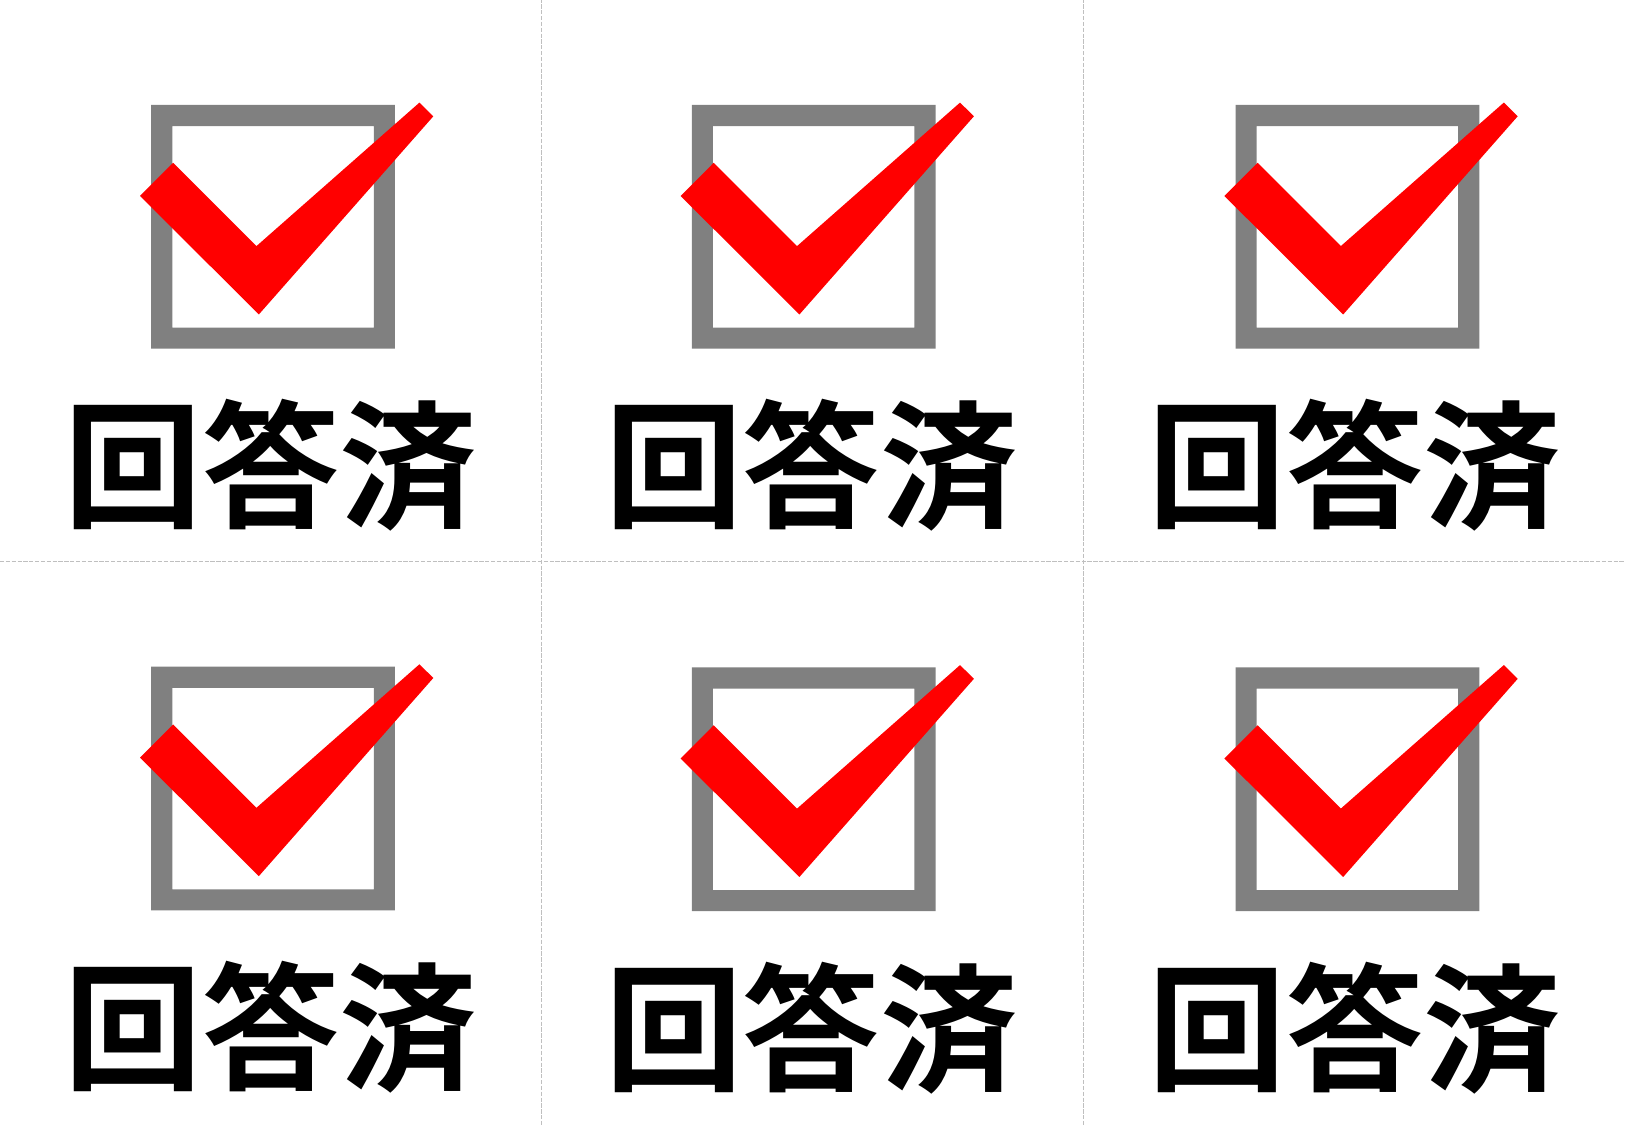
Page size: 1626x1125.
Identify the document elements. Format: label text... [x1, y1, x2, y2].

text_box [680, 665, 974, 912]
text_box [1224, 665, 1518, 912]
text_box 回答済 [64, 941, 478, 1107]
text_box 回答済 [1148, 942, 1562, 1108]
text_box 回答済 [605, 379, 1018, 545]
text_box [139, 664, 434, 911]
text_box 回答済 [64, 379, 478, 545]
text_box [1224, 102, 1518, 349]
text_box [139, 102, 434, 349]
text_box 回答済 [605, 942, 1018, 1108]
text_box 回答済 [1148, 379, 1562, 545]
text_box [680, 102, 974, 349]
